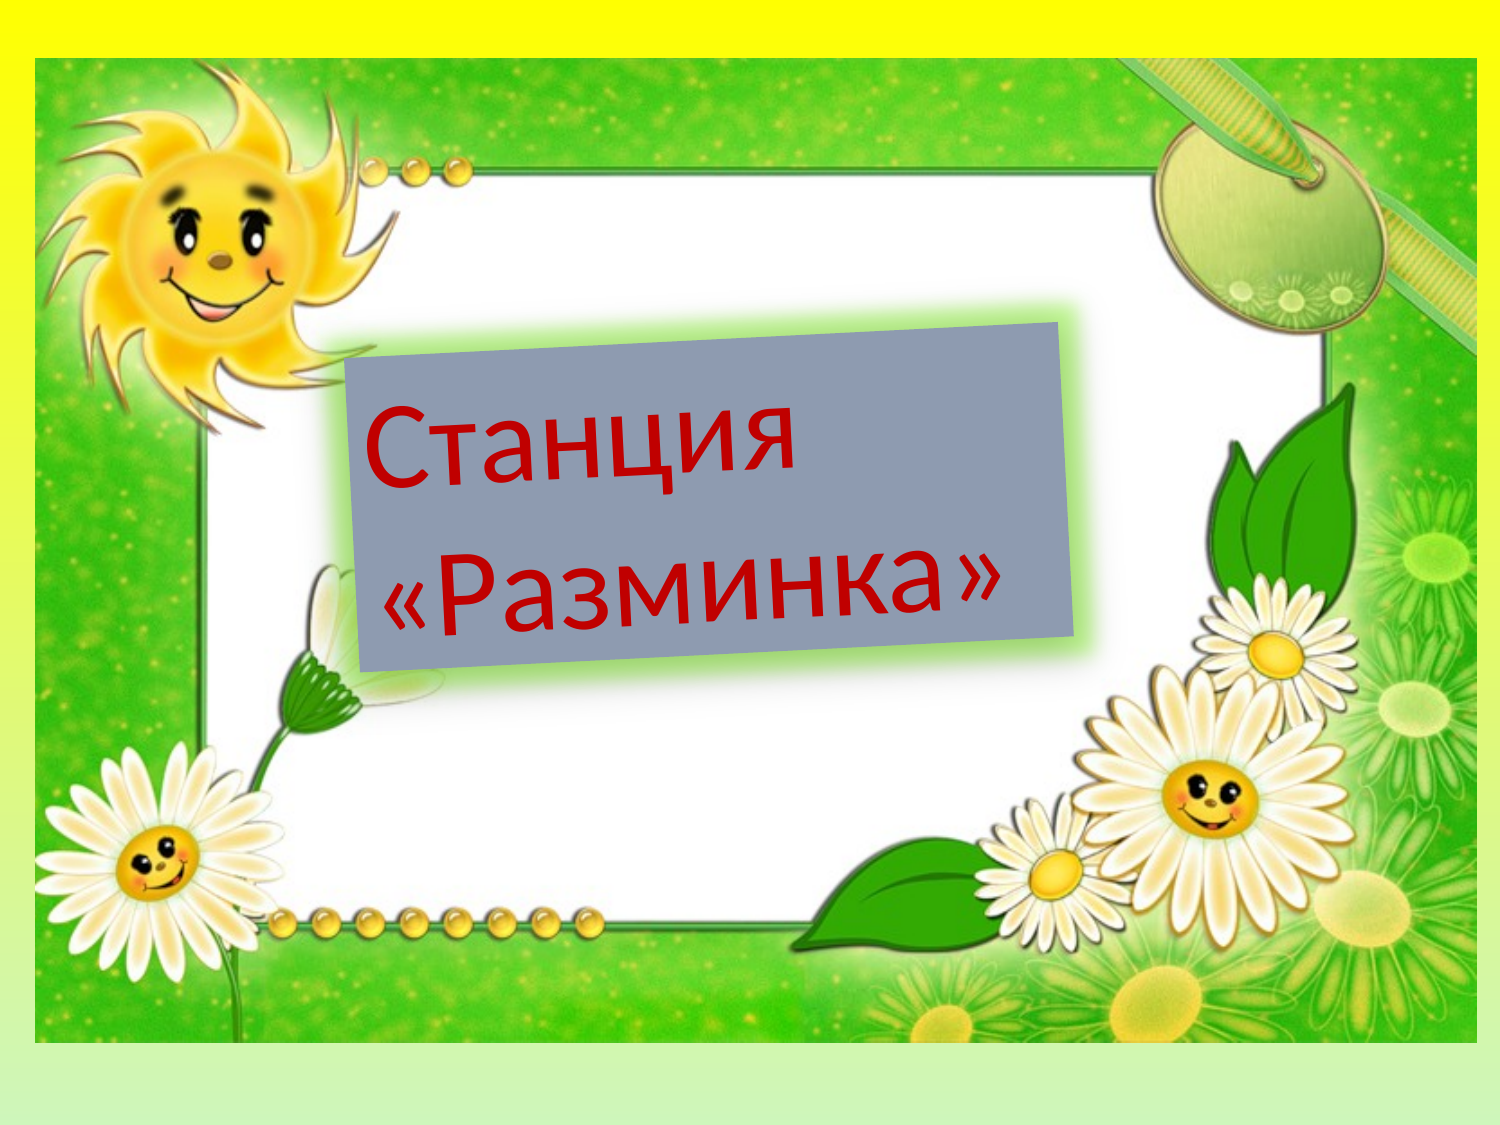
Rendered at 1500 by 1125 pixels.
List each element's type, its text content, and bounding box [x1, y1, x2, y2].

text_box зубы [0, 281, 28, 285]
picture [34, 58, 1477, 1044]
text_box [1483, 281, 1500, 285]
